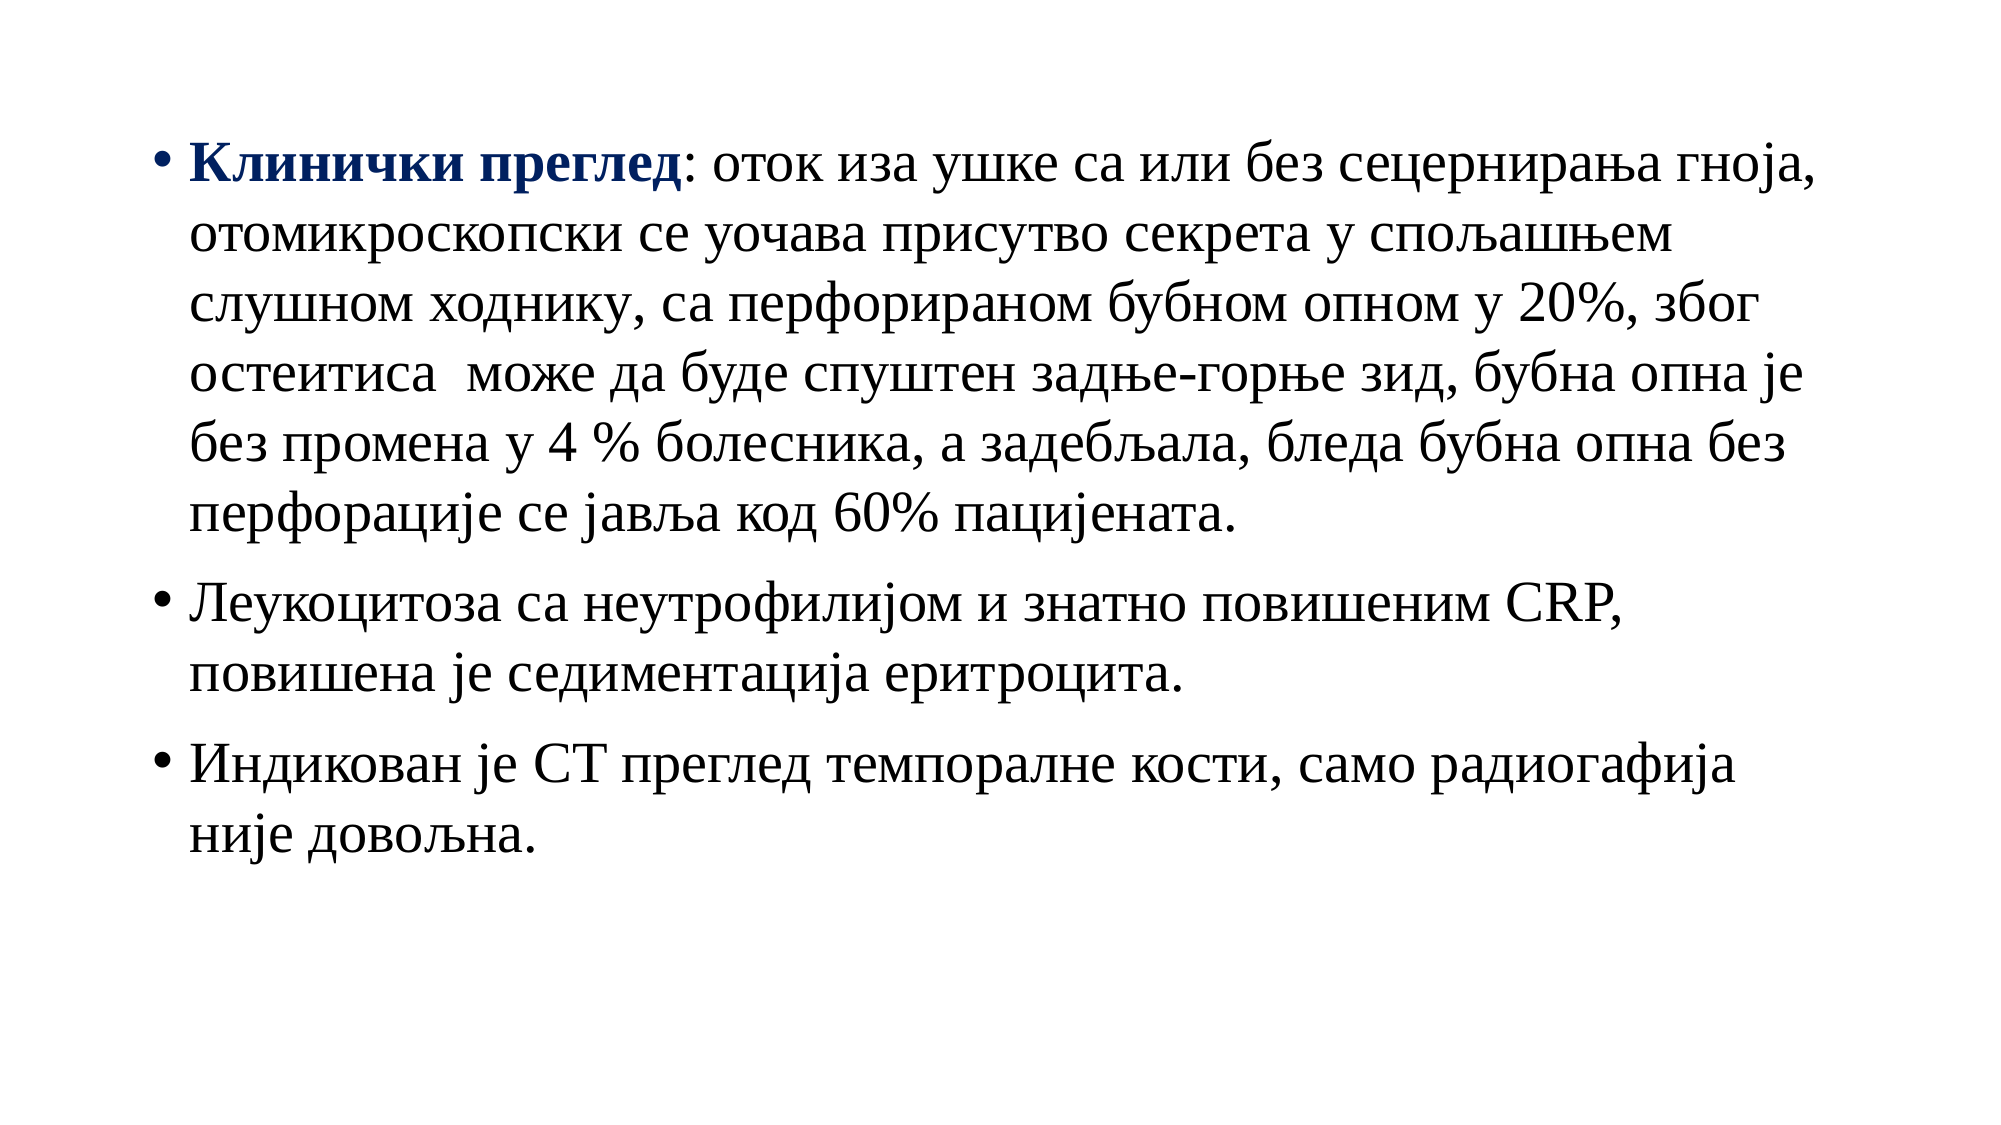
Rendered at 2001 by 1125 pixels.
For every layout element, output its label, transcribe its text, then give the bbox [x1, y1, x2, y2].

list Клинички преглед: оток иза ушке са или без сецернирања гноја, отомикроскопски се уочава присутво секрета у спољашњем слушном ходнику, са перфорираном бубном опном у 20%, због остеитиса може да буде спуштен задње-горње зид, бубна опна је без промена у 4 % болесника, а задебљала, бледа бубна опна без перфорације се јавља код 60% пацијената. Леукоцитоза са неутрофилијом и знатно повишеним CRP, повишена је седиментација еритроцита. Индикован је CT преглед темпоралне кости, само радиогафија није довољна. [137, 115, 1863, 1031]
